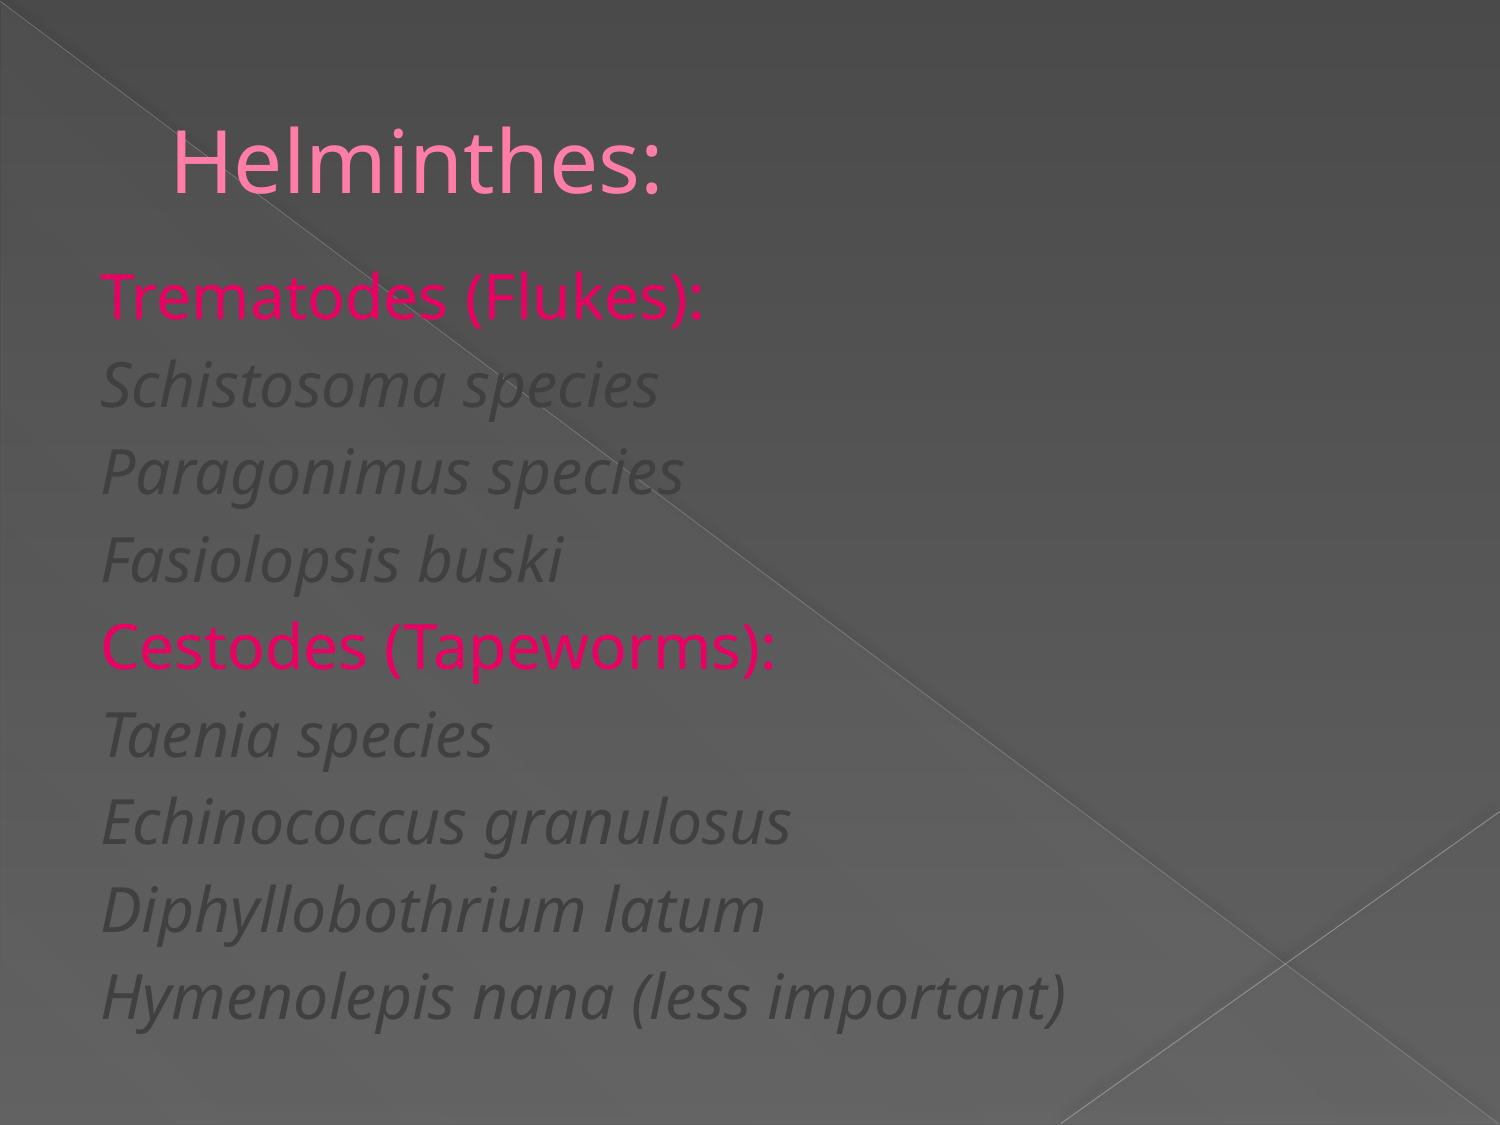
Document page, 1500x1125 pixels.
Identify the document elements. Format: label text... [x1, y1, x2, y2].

title Helminthes: [75, 43, 1425, 249]
list Trematodes (Flukes): Schistosoma species Paragonimus species Fasiolopsis buski Cestodes (Tapeworms): Taenia species Echinococcus granulosus Diphyllobothrium latum Hymenolepis nana (less important) [75, 249, 1425, 1059]
